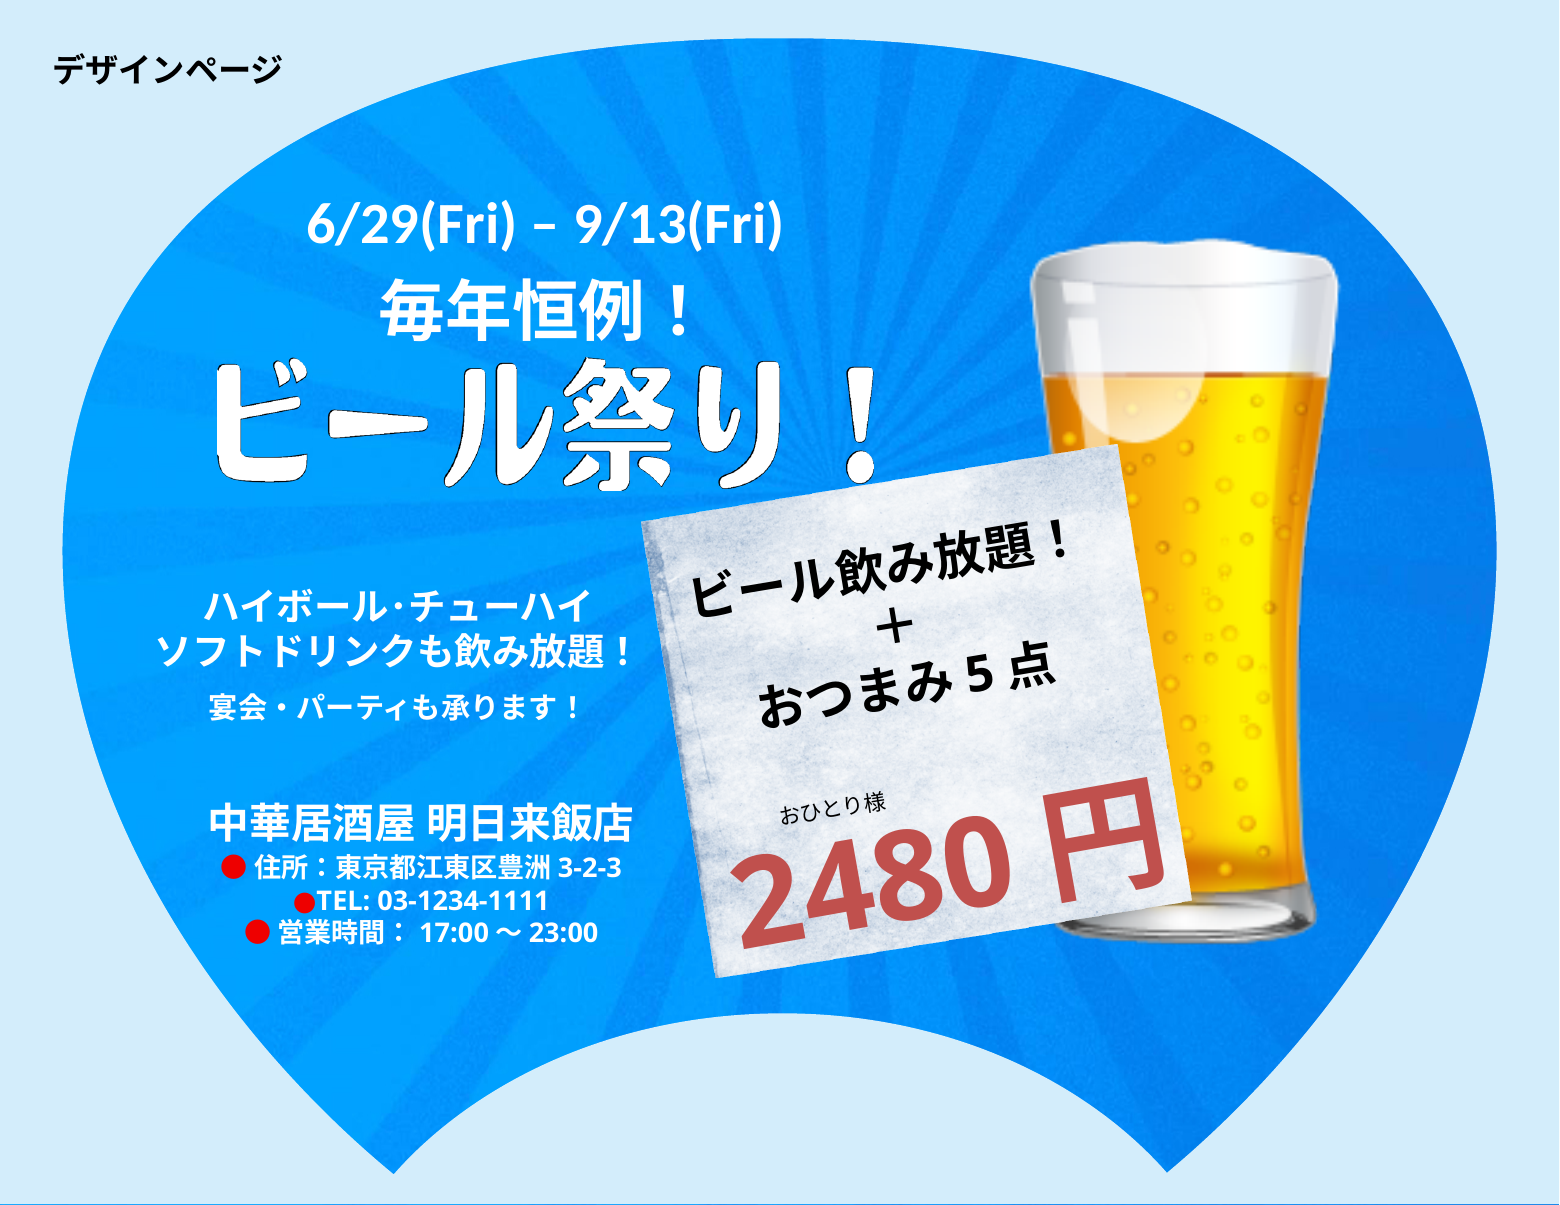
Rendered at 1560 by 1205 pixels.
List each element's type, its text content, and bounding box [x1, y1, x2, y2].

text_box 6/29(Fri) – 9/13(Fri) [291, 177, 800, 263]
text_box ハイボール･チューハイ ソフトドリンクも飲み放題！ [139, 575, 657, 681]
text_box 毎年恒例！ [363, 261, 728, 356]
text_box 中華居酒屋 明日来飯店 [192, 789, 650, 843]
text_box デザインページ [37, 42, 300, 97]
text_box ●住所：東京都江東区豊洲3-2-3 ●TEL: 03-1234-1111 ●営業時間：17:00～23:00 [129, 843, 713, 956]
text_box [674, 479, 1198, 947]
text_box 宴会・パーティも承ります！ [194, 681, 603, 732]
picture [63, 39, 1551, 1173]
